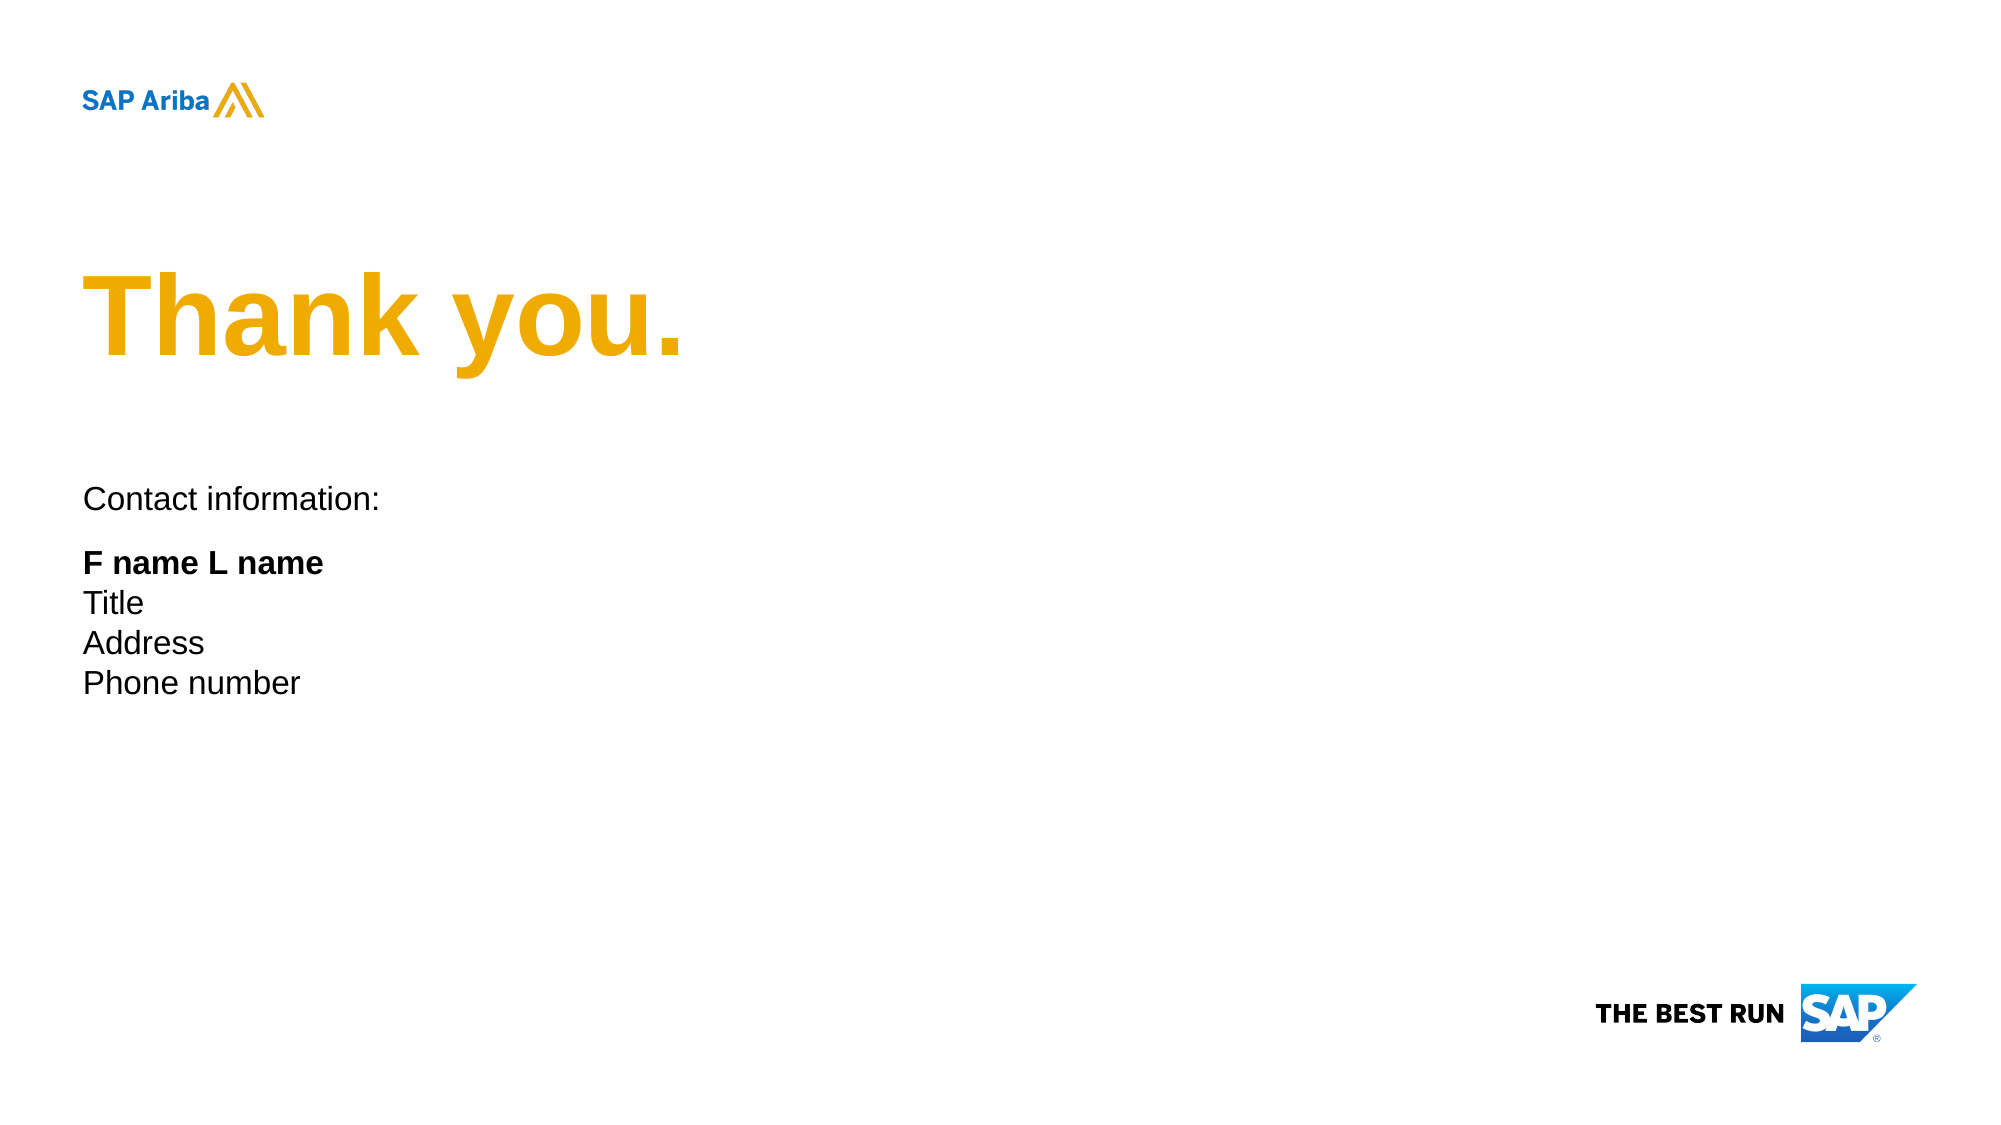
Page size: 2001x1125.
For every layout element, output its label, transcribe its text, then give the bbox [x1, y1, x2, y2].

list Contact information: F name L name Title Address Phone number [82, 476, 1001, 887]
picture [82, 82, 265, 118]
title Thank you. [82, 240, 1001, 393]
picture [1595, 983, 1918, 1043]
